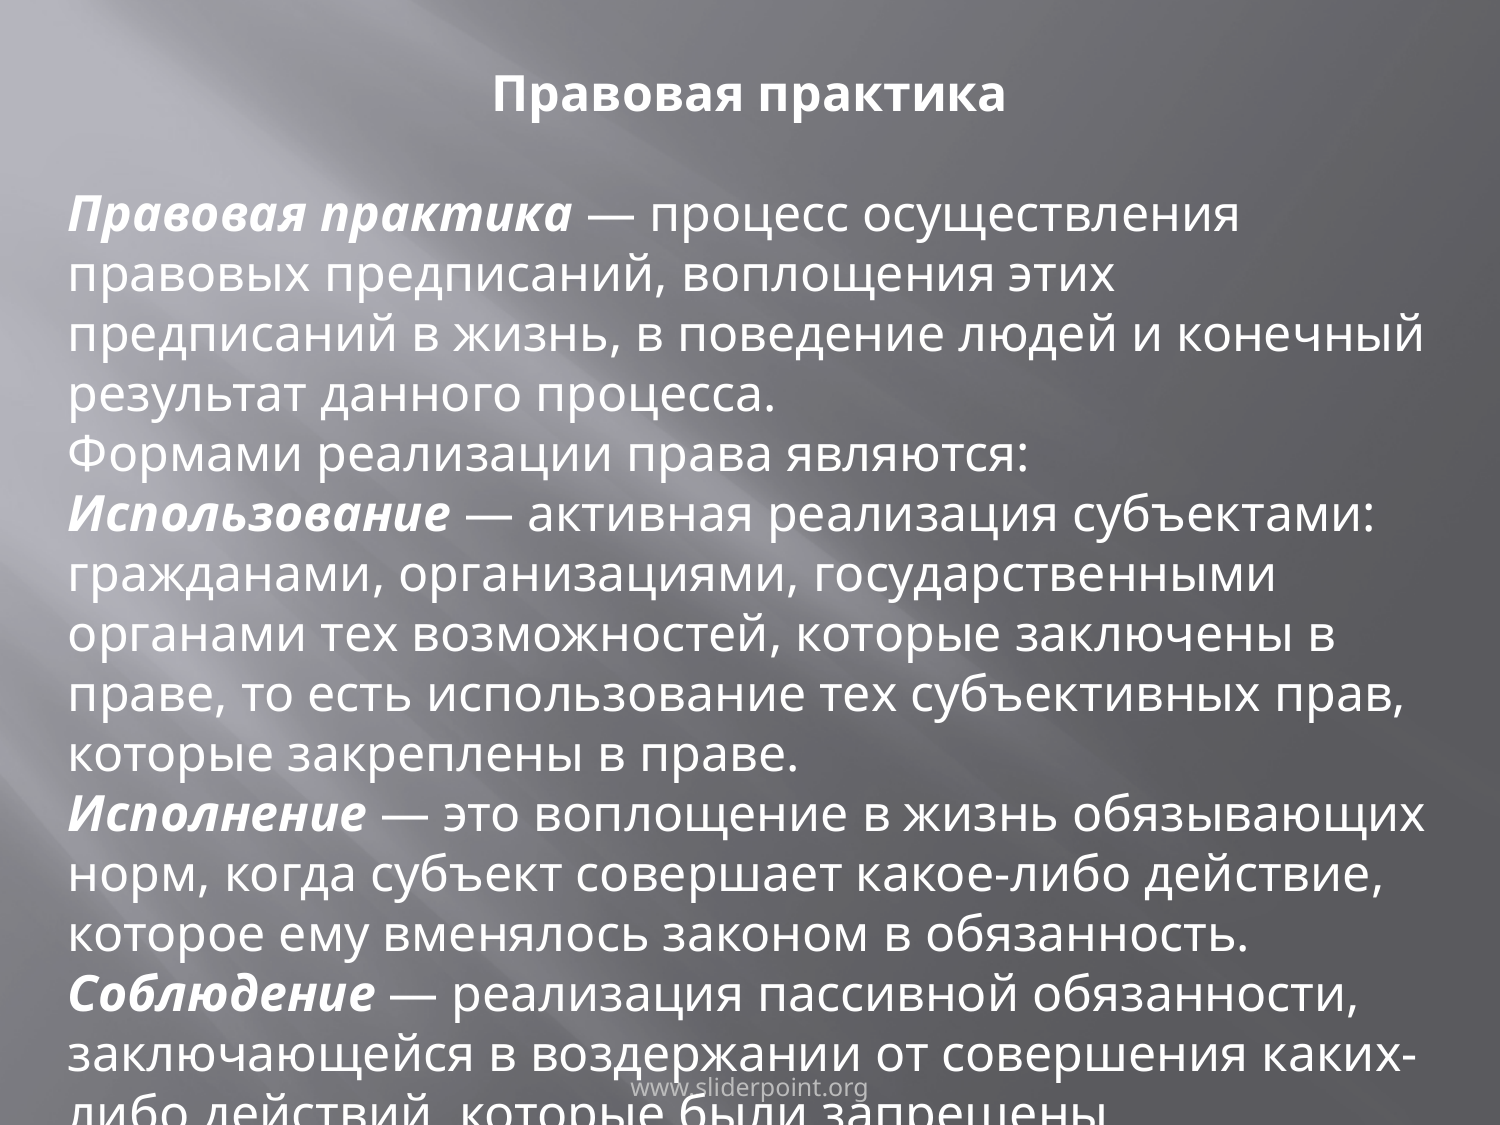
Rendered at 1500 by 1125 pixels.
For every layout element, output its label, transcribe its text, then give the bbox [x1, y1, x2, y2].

footer www.sliderpoint.org [512, 1052, 988, 1113]
text_box Правовая практика Правовая практика — процесс осуществления правовых предписаний, воплощения этих предписаний в жизнь, в поведение людей и конечный результат данного процесса. Формами реализации права являются: Использование — активная реализация субъектами: гражданами, организациями, государственными органами тех возможностей, которые заключены в праве, то есть использование тех субъективных прав, которые закреплены в праве. Исполнение — это воплощение в жизнь обязывающих норм, когда субъект совершает какое-либо действие, которое ему вменялось законом в обязанность. Соблюдение — реализация пассивной обязанности, заключающейся в воздержании от совершения каких-либо действий, которые были запрещены. [53, 54, 1447, 1125]
